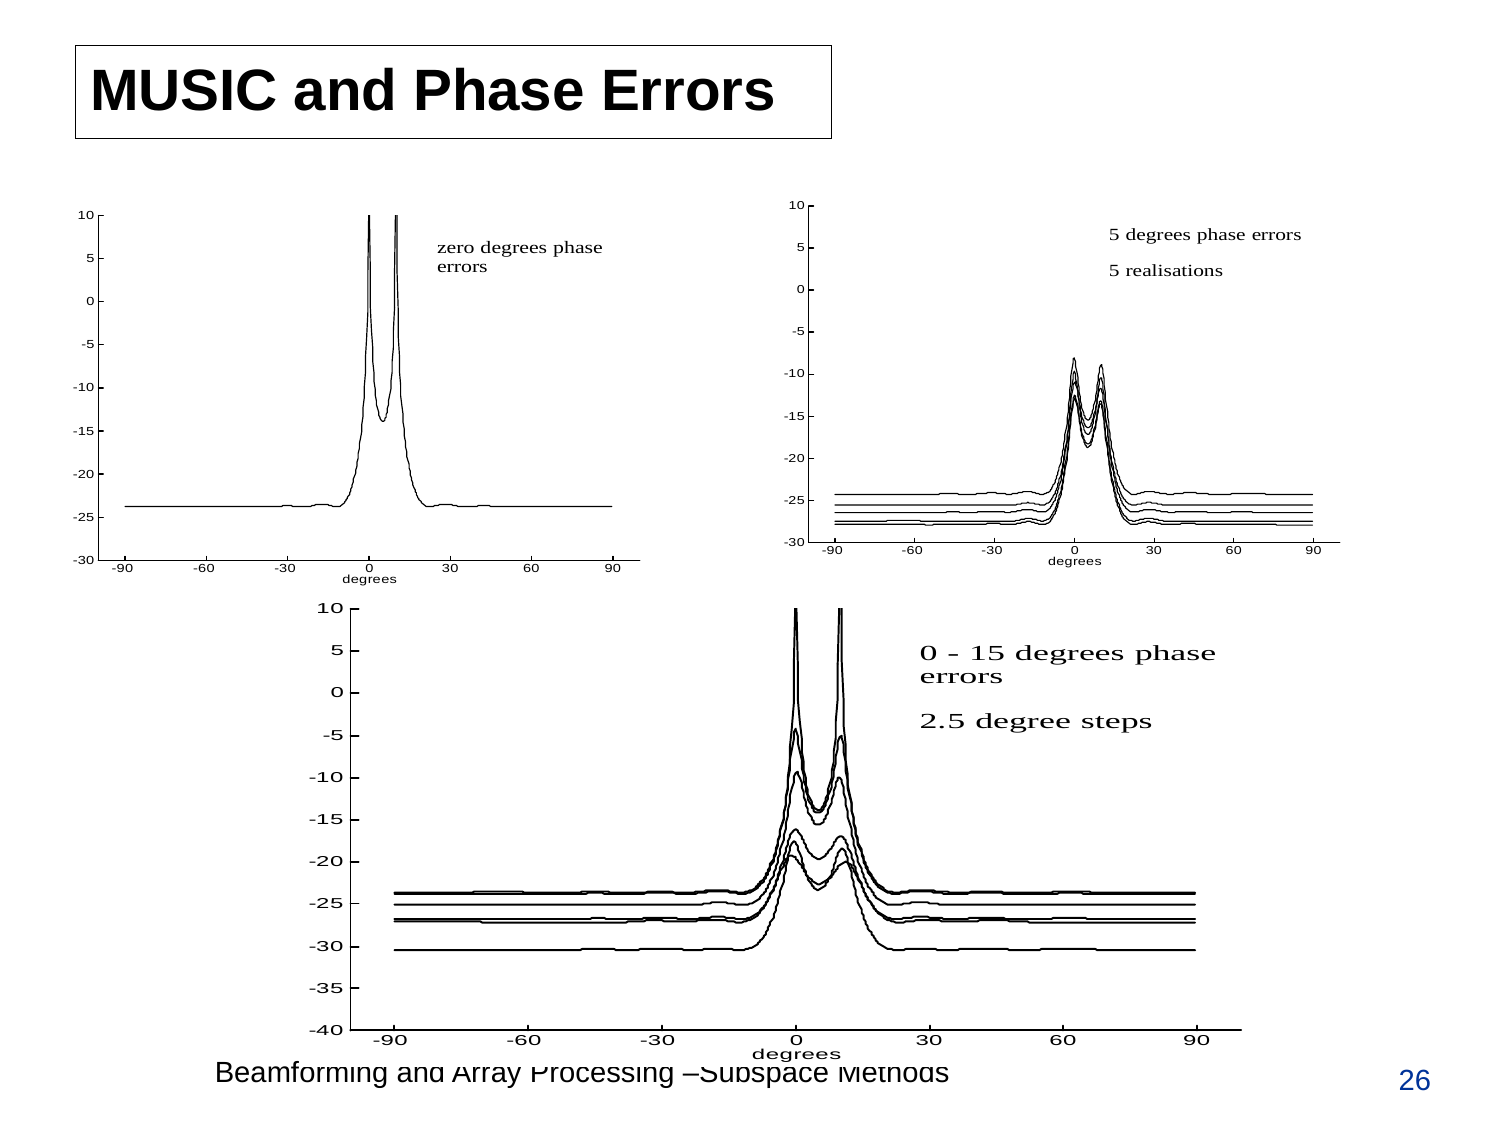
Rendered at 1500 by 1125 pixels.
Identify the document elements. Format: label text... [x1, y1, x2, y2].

picture [302, 596, 1252, 1069]
picture [69, 205, 647, 592]
title MUSIC and Phase Errors [75, 45, 832, 139]
picture [779, 196, 1347, 574]
slide_number 26 [1207, 1055, 1447, 1102]
